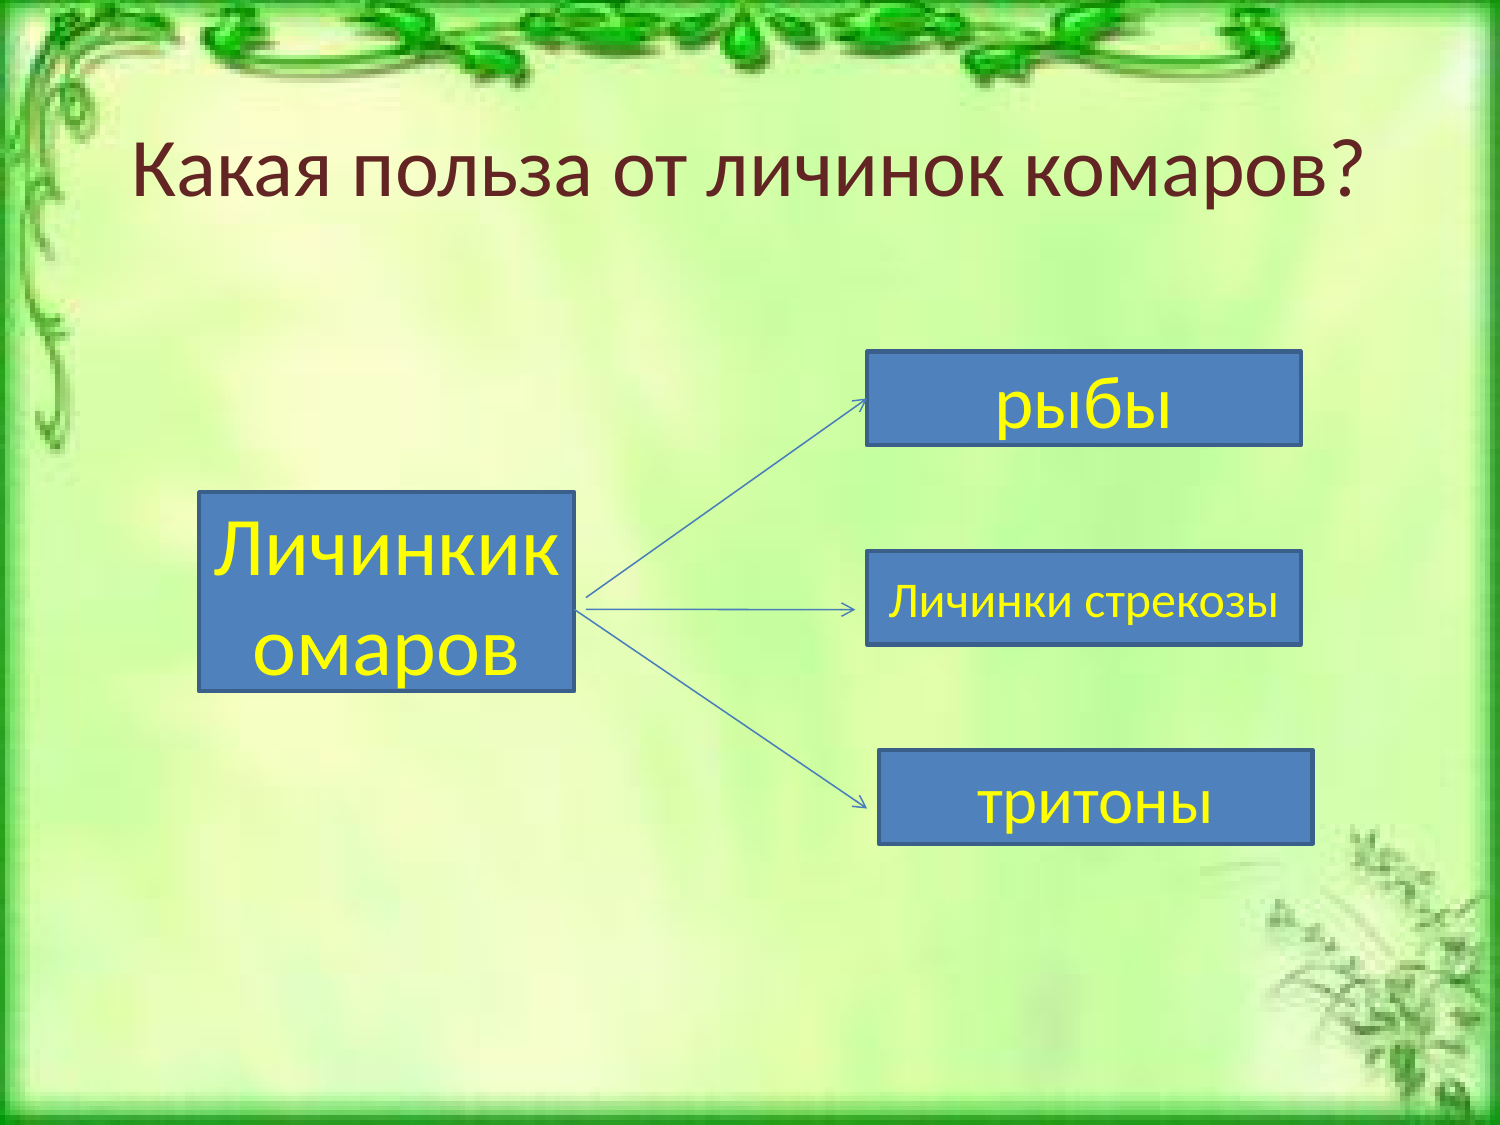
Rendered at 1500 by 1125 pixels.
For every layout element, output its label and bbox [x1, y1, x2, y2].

text_box [573, 609, 868, 809]
list [0, 0, 1500, 1125]
text_box [585, 398, 868, 598]
